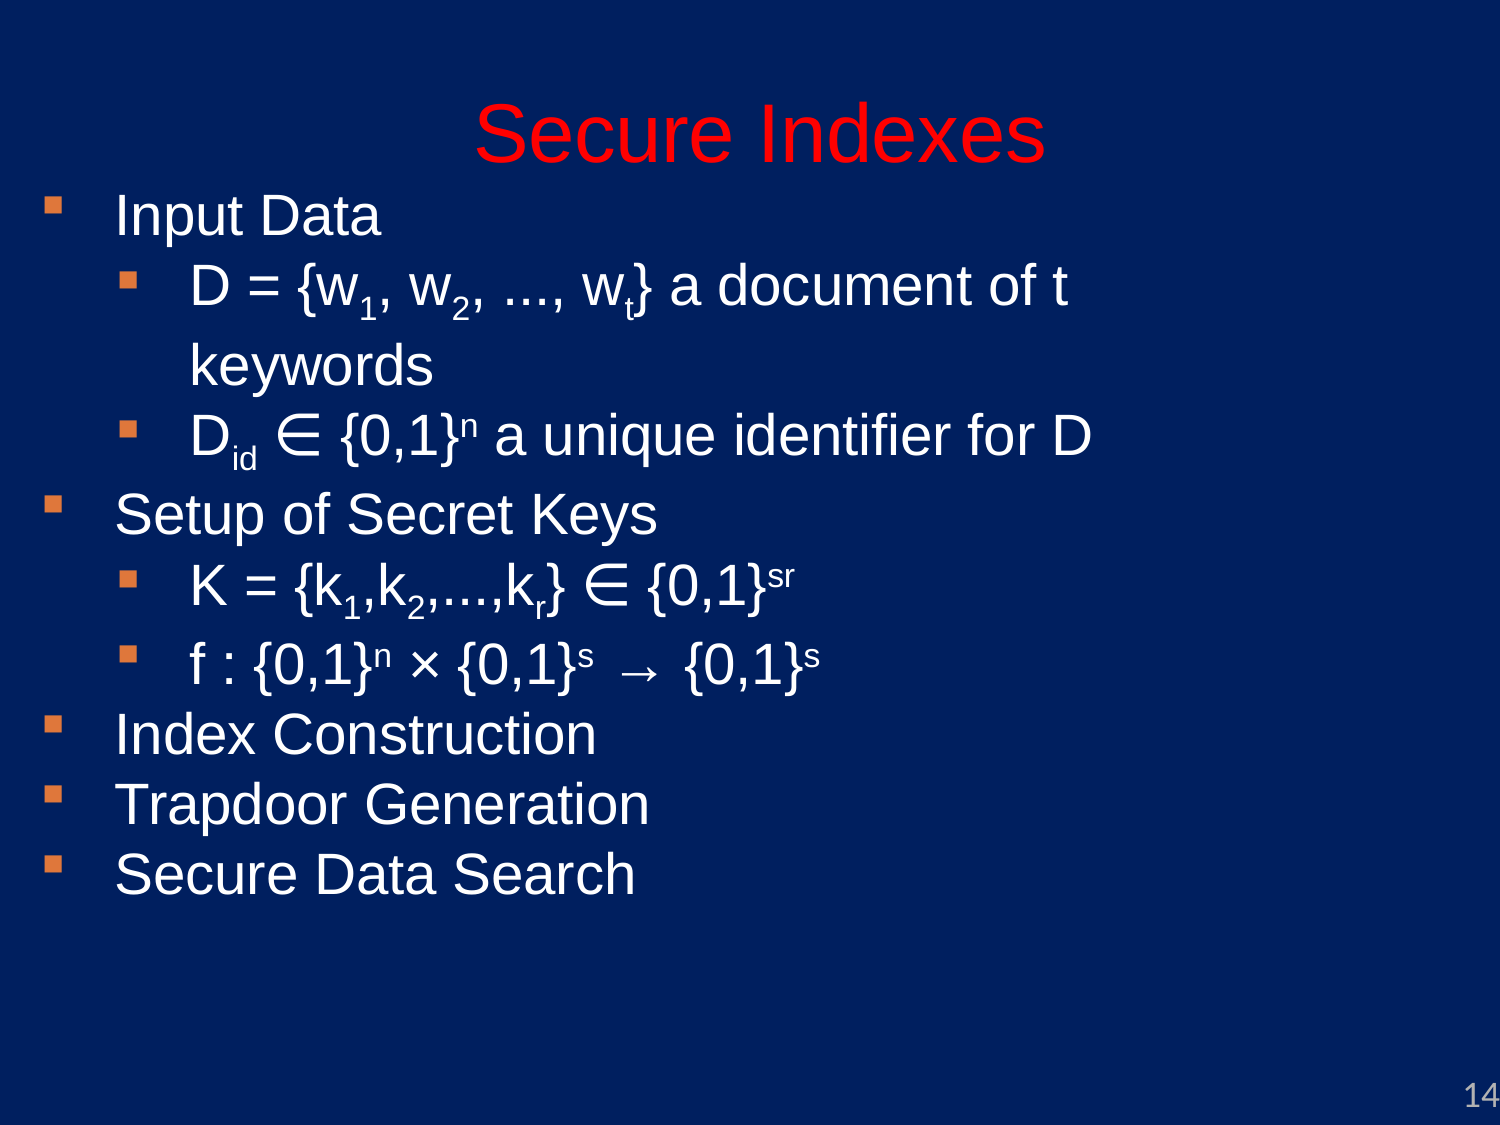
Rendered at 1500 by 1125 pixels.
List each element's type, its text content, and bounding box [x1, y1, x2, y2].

title Secure Indexes [44, 53, 1456, 267]
slide_number 14 [1437, 1069, 1500, 1125]
text_box Input Data D = {w1, w2, ..., wt} a document of t keywords Did ∈ {0,1}n a unique identifier for D Setup of Secret Keys K = {k1,k2,...,kr} ∈ {0,1}sr f : {0,1}n × {0,1}s → {0,1}s Index Construction Trapdoor Generation Secure Data Search [37, 177, 1226, 907]
